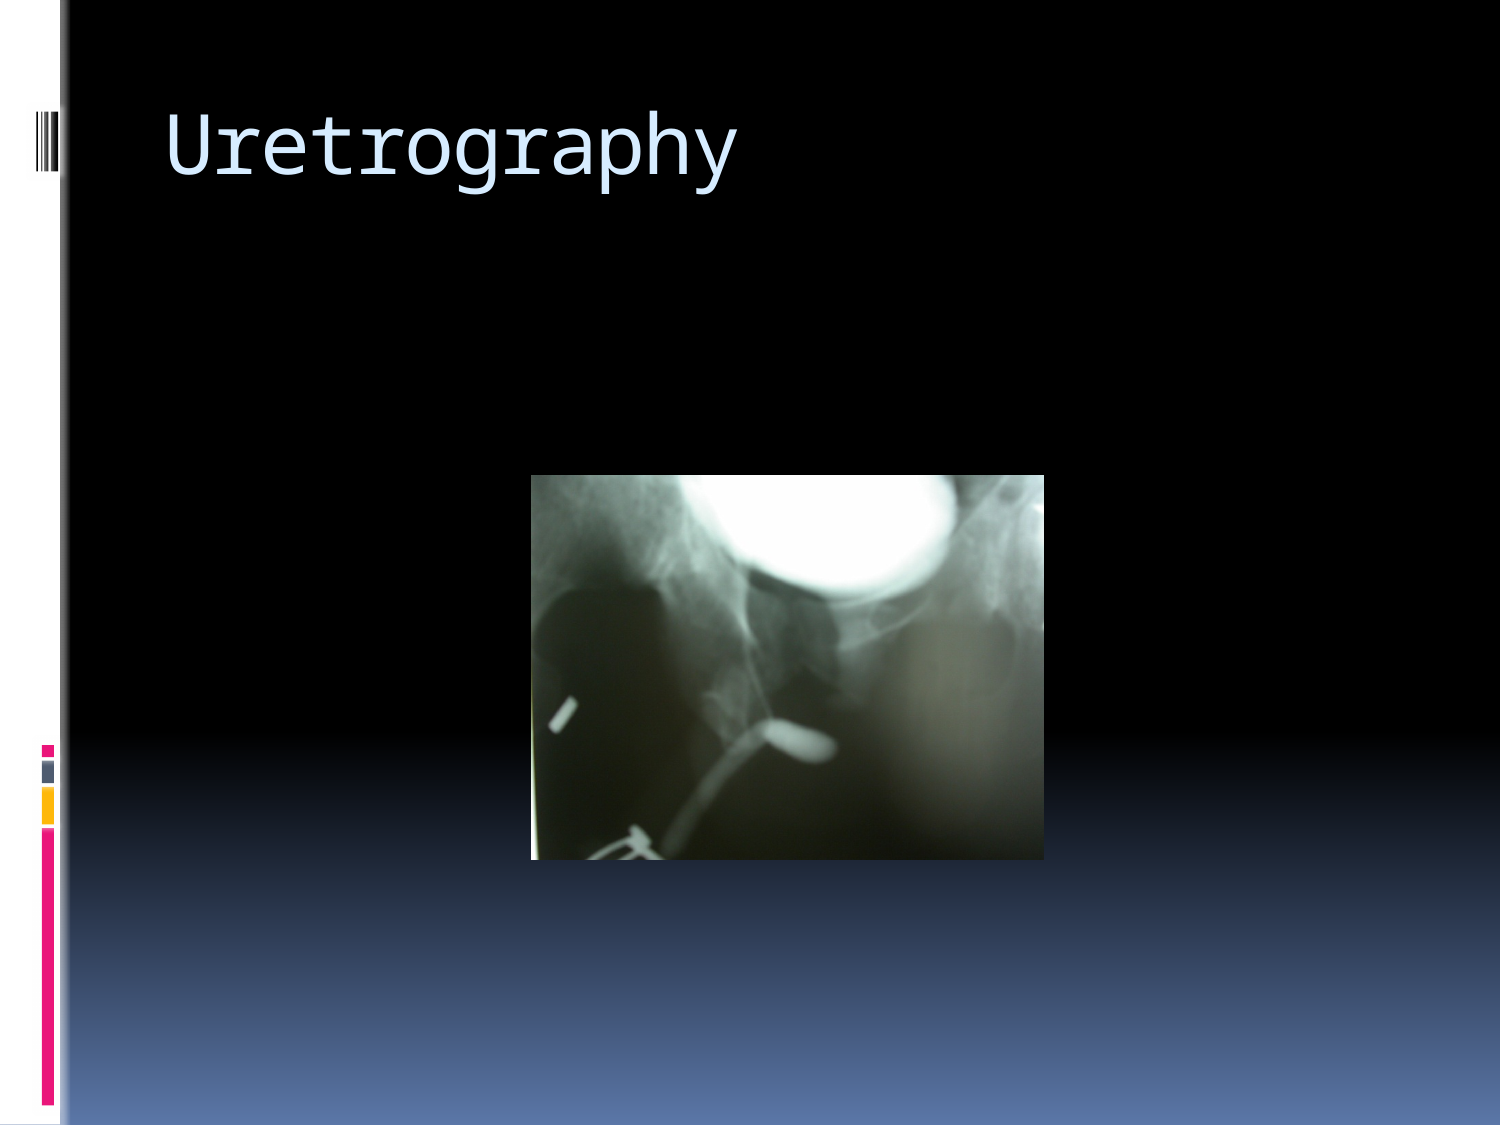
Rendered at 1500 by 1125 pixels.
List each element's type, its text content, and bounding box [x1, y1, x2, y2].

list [530, 475, 1044, 861]
title Uretrography [150, 83, 1425, 234]
